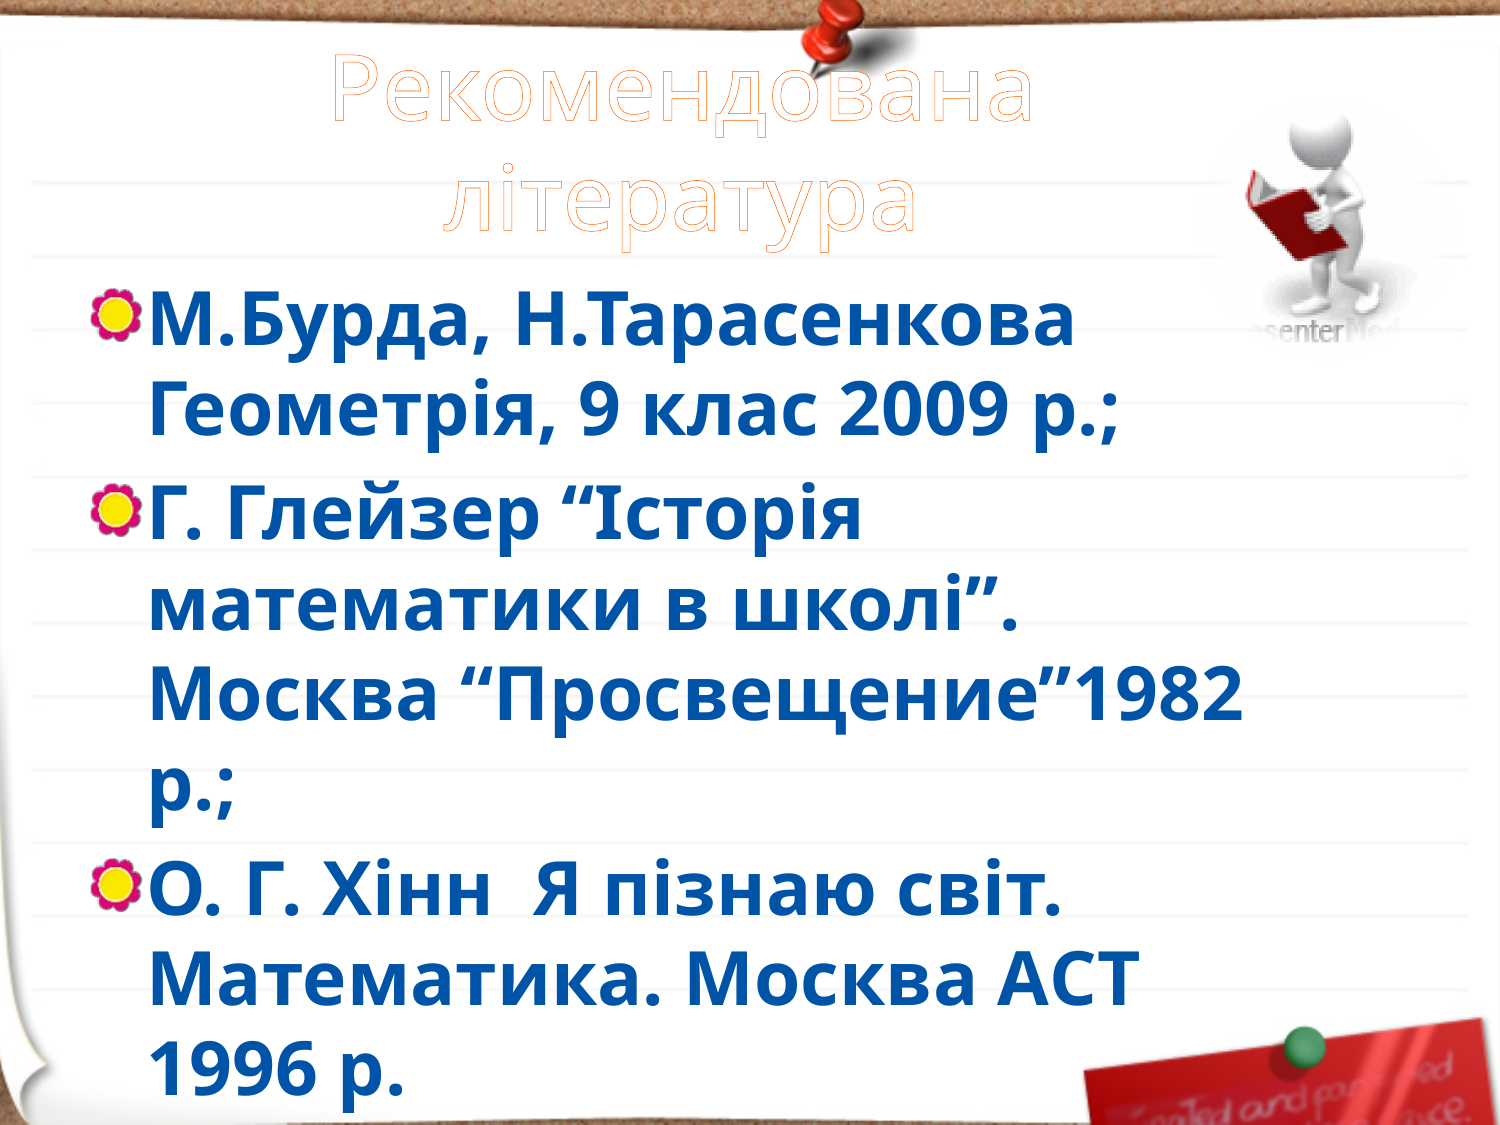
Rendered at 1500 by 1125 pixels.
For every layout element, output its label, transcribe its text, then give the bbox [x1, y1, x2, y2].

title Рекомендована література [75, 45, 1289, 233]
list М.Бурда, Н.Тарасенкова Геометрія, 9 клас 2009 р.; Г. Глейзер “Історія математики в школі”. Москва “Просвещение”1982 р.; О. Г. Хінн Я пізнаю світ. Математика. Москва АСТ 1996 р. [75, 262, 1336, 1005]
picture [0, 0, 1500, 1125]
